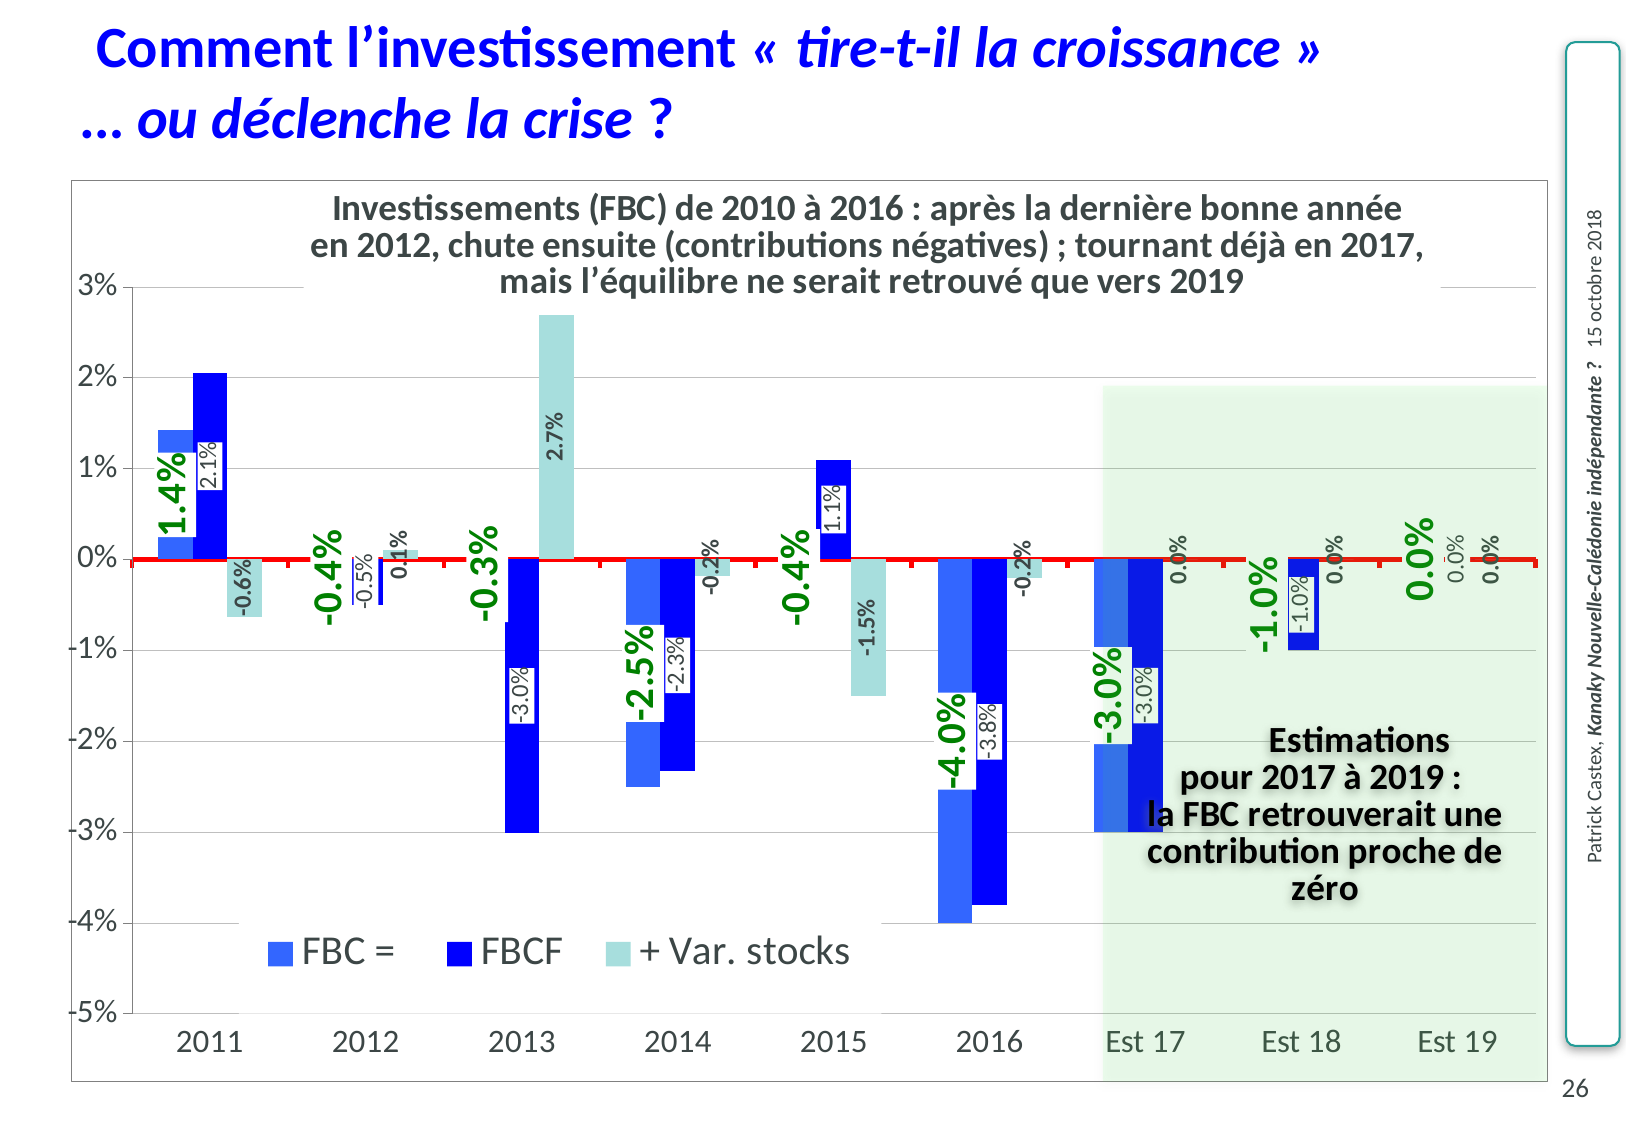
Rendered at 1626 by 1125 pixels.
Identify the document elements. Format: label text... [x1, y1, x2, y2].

chart [67, 179, 1558, 1097]
title Comment l’investissement « tire-t-il la croissance » … ou déclenche la crise ? [67, 0, 1558, 156]
